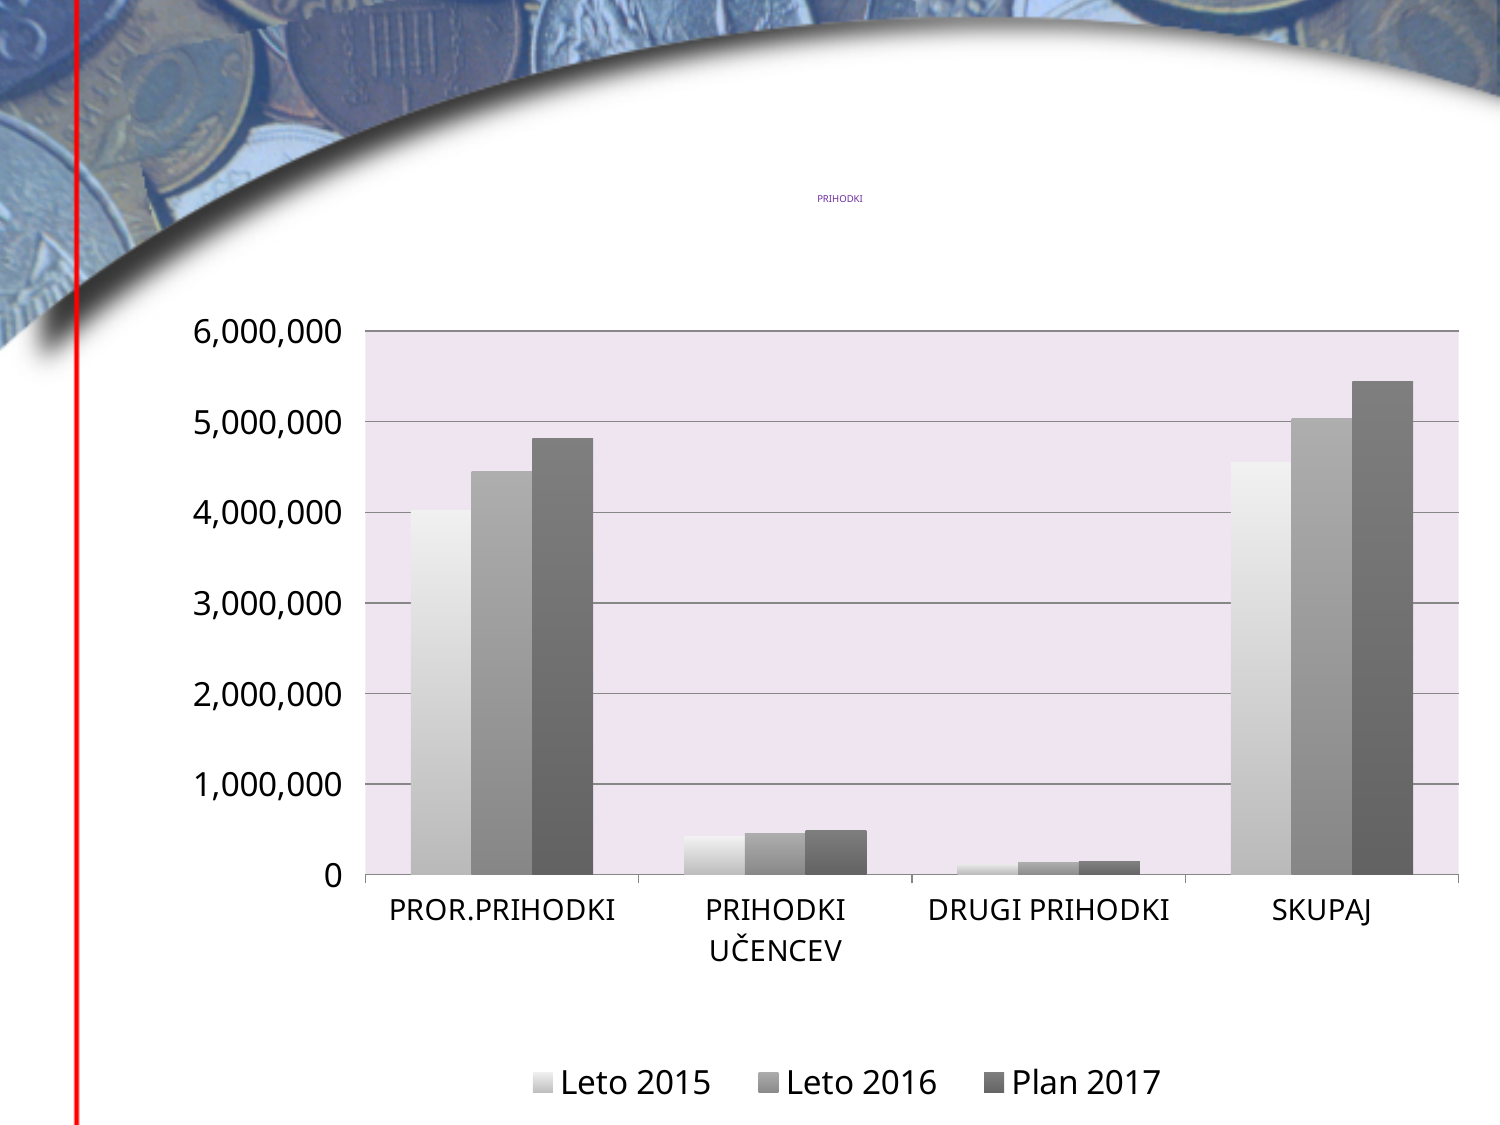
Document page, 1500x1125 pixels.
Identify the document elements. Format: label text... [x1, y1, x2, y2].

picture [0, 0, 1500, 1125]
title PRIHODKI [289, 172, 1391, 232]
chart [64, 302, 1460, 1125]
